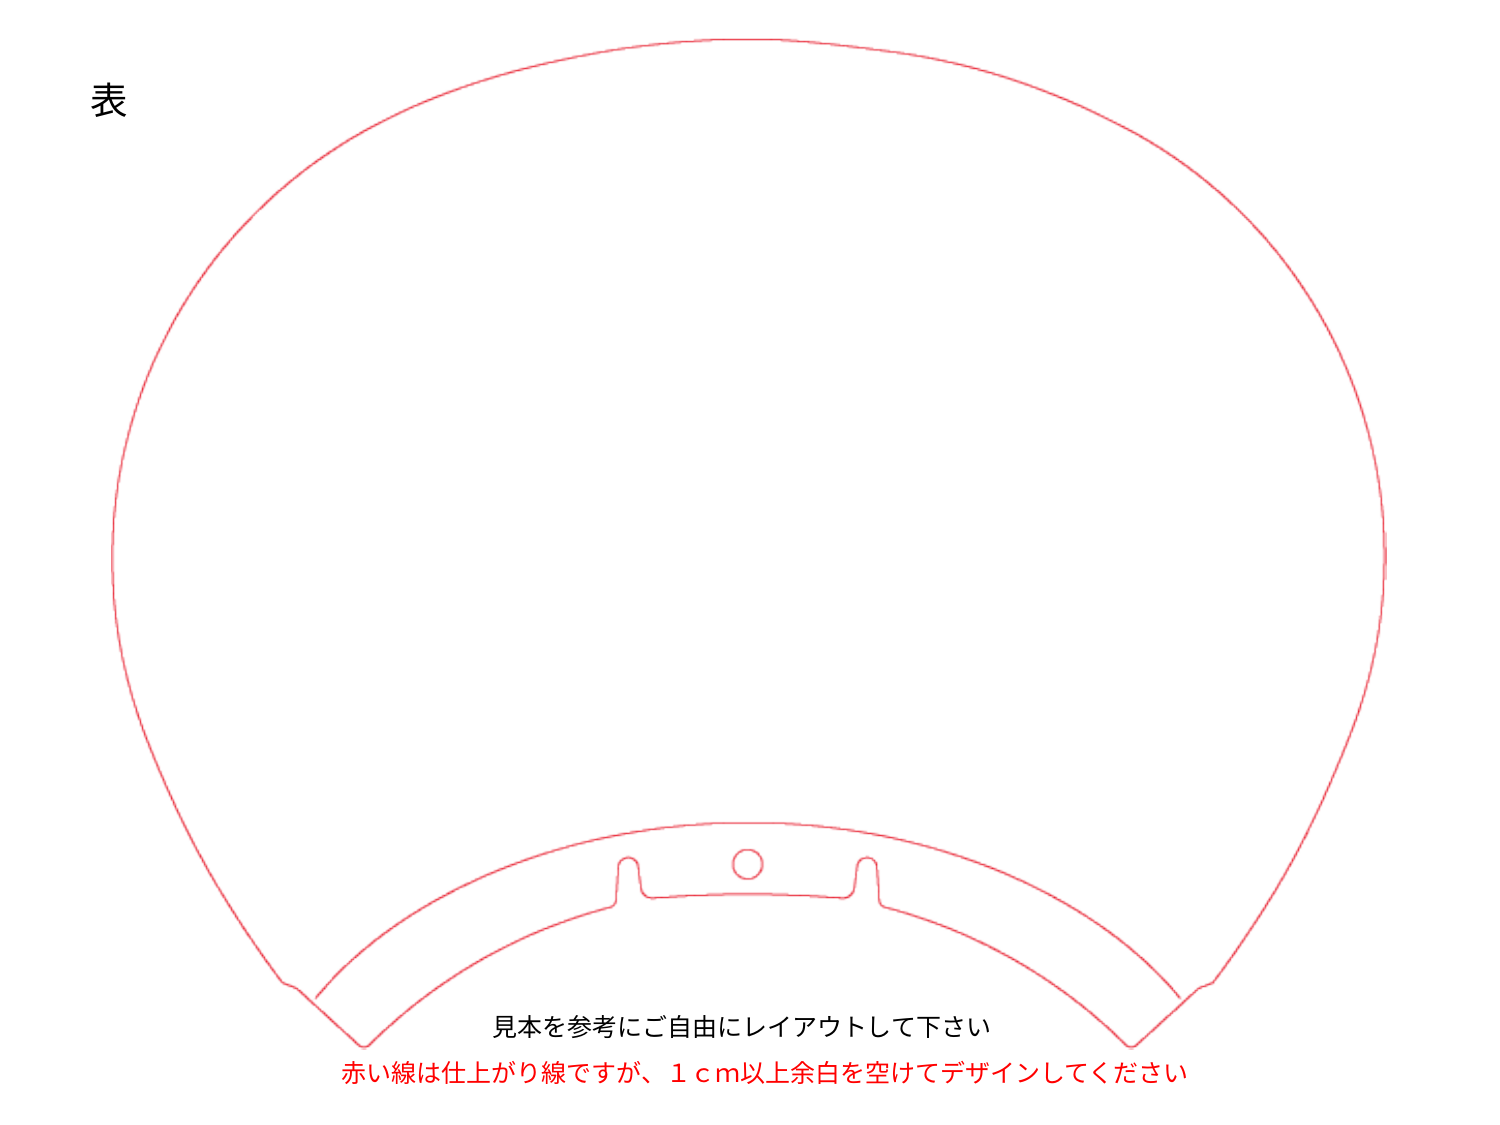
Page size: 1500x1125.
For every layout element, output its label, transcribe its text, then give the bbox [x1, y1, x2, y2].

picture [111, 36, 1387, 1050]
text_box 赤い線は仕上がり線ですが、１ｃｍ以上余白を空けてデザインしてください [326, 1061, 1213, 1095]
text_box 表 [75, 69, 104, 130]
